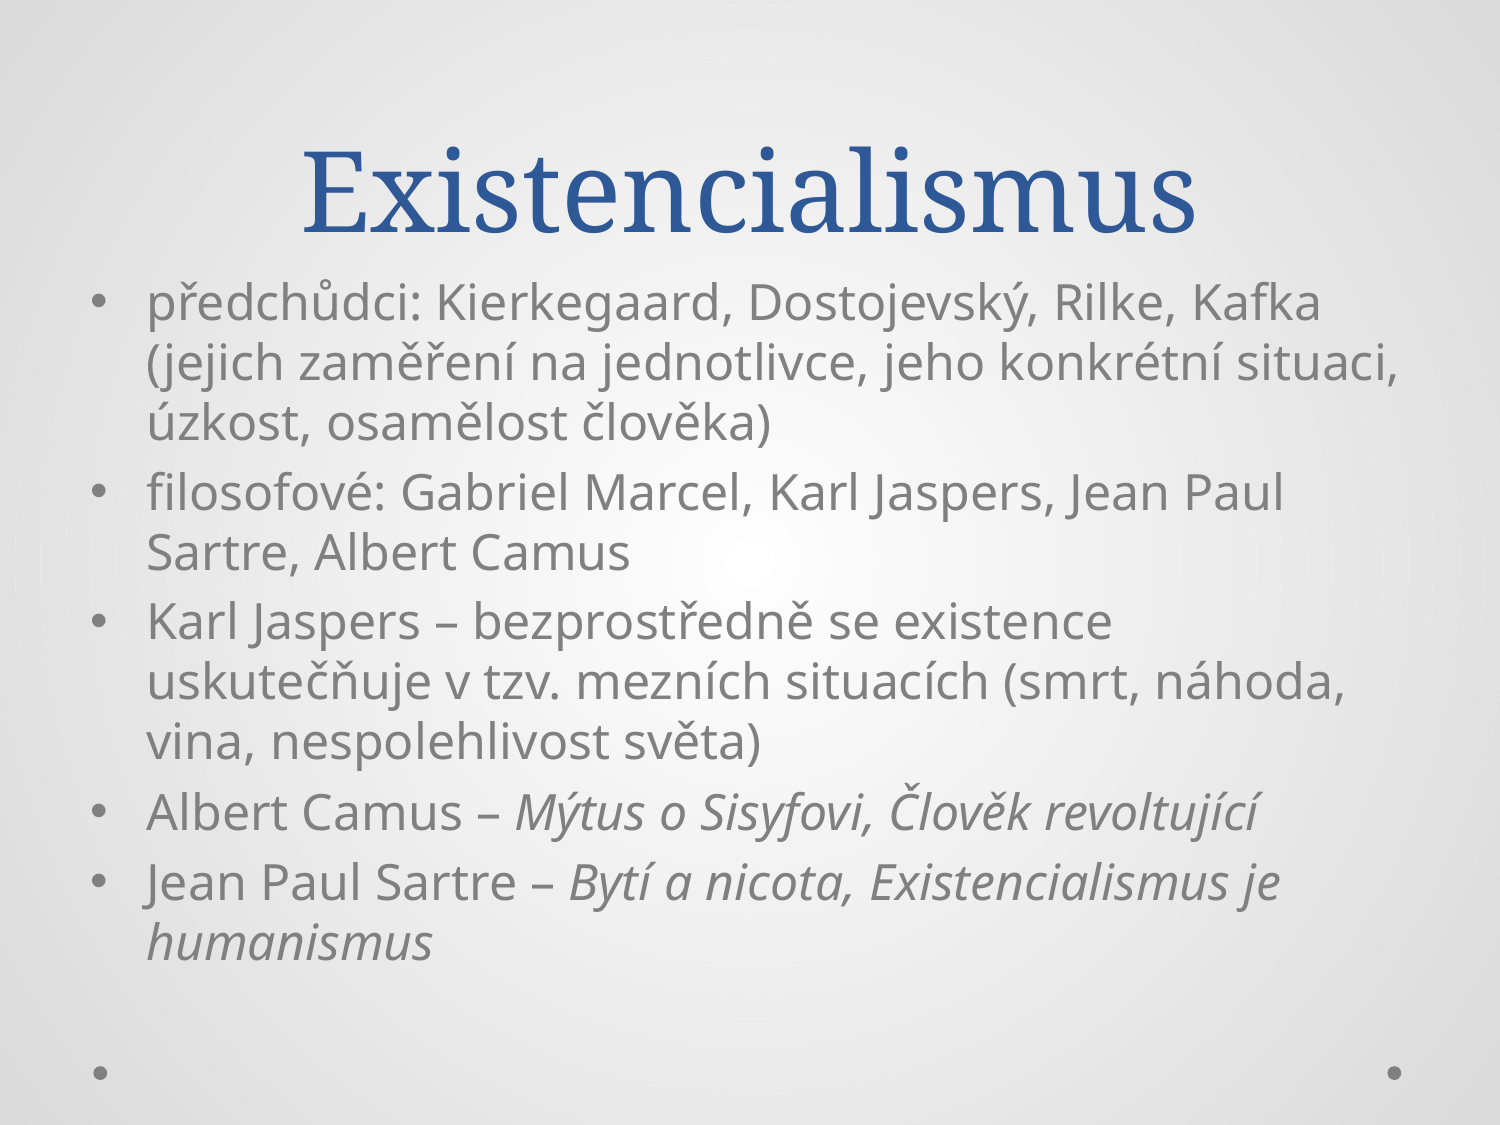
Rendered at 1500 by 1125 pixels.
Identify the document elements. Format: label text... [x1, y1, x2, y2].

title Existencialismus [75, 0, 1425, 262]
list předchůdci: Kierkegaard, Dostojevský, Rilke, Kafka (jejich zaměření na jednotlivce, jeho konkrétní situaci, úzkost, osamělost člověka) filosofové: Gabriel Marcel, Karl Jaspers, Jean Paul Sartre, Albert Camus Karl Jaspers – bezprostředně se existence uskutečňuje v tzv. mezních situacích (smrt, náhoda, vina, nespolehlivost světa) Albert Camus – Mýtus o Sisyfovi, Člověk revoltující Jean Paul Sartre – Bytí a nicota, Existencialismus je humanismus [75, 262, 1425, 1005]
